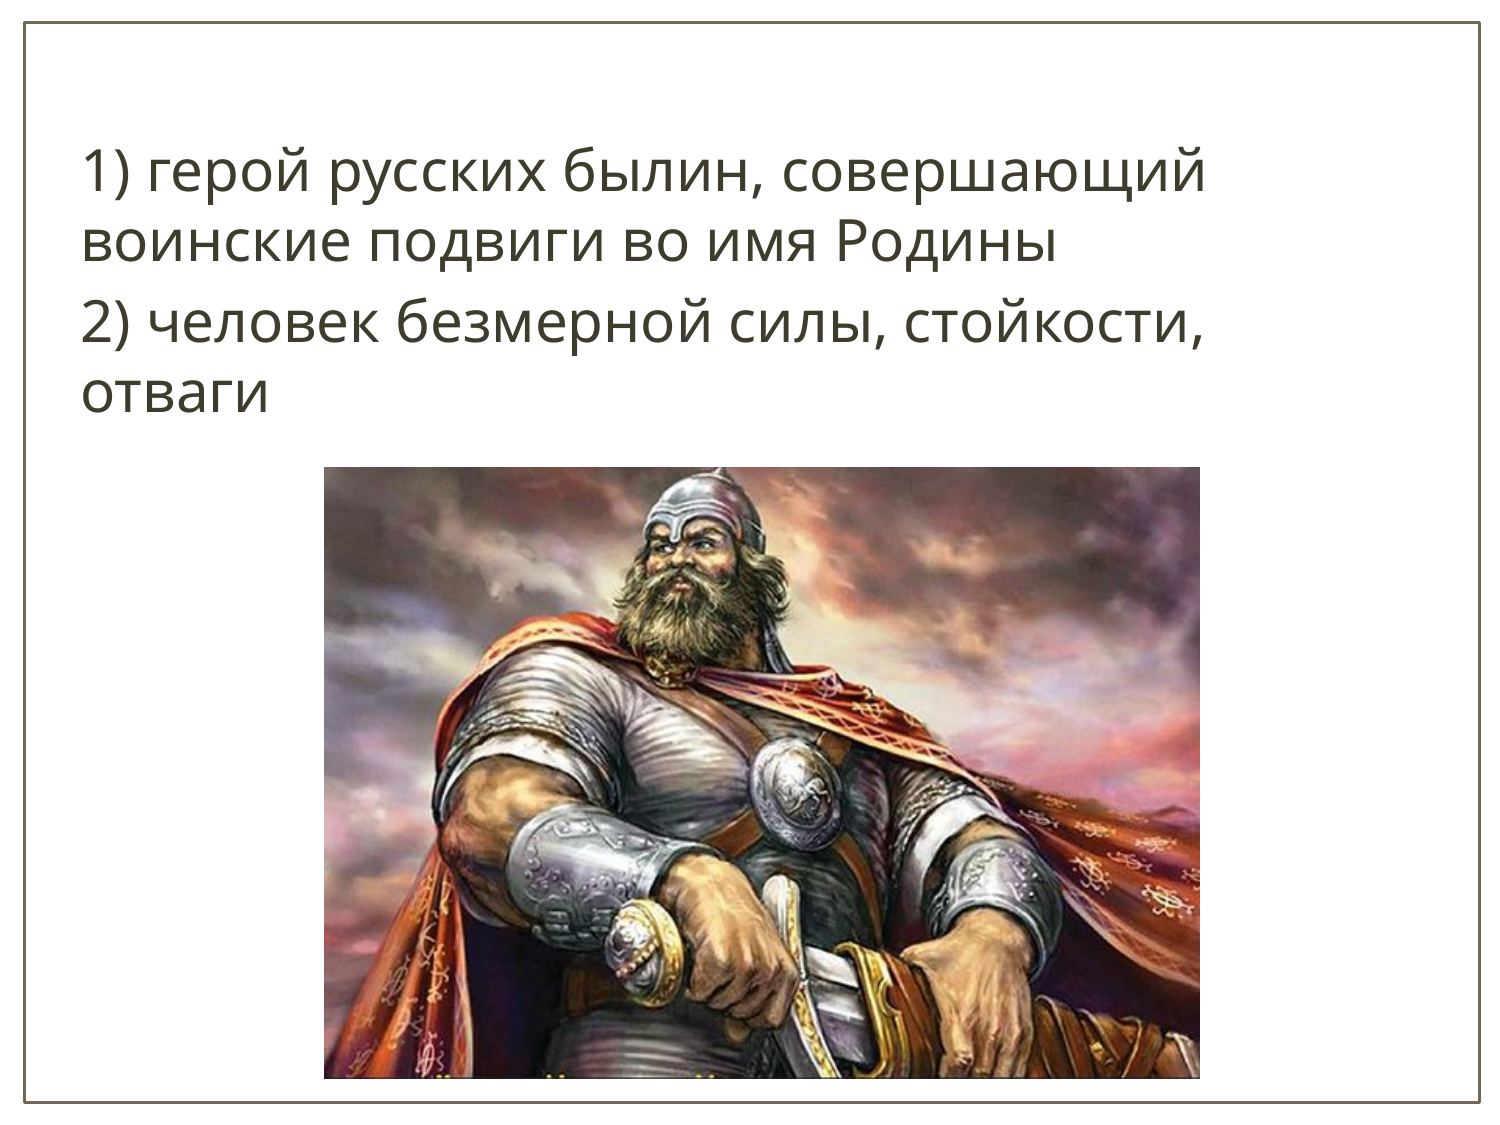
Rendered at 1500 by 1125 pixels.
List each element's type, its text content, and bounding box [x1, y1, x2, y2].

picture [324, 467, 1200, 1080]
list 1) герой русских былин, совершающий воинские подвиги во имя Родины 2) человек безмерной силы, стойкости, отваги [64, 125, 1415, 868]
